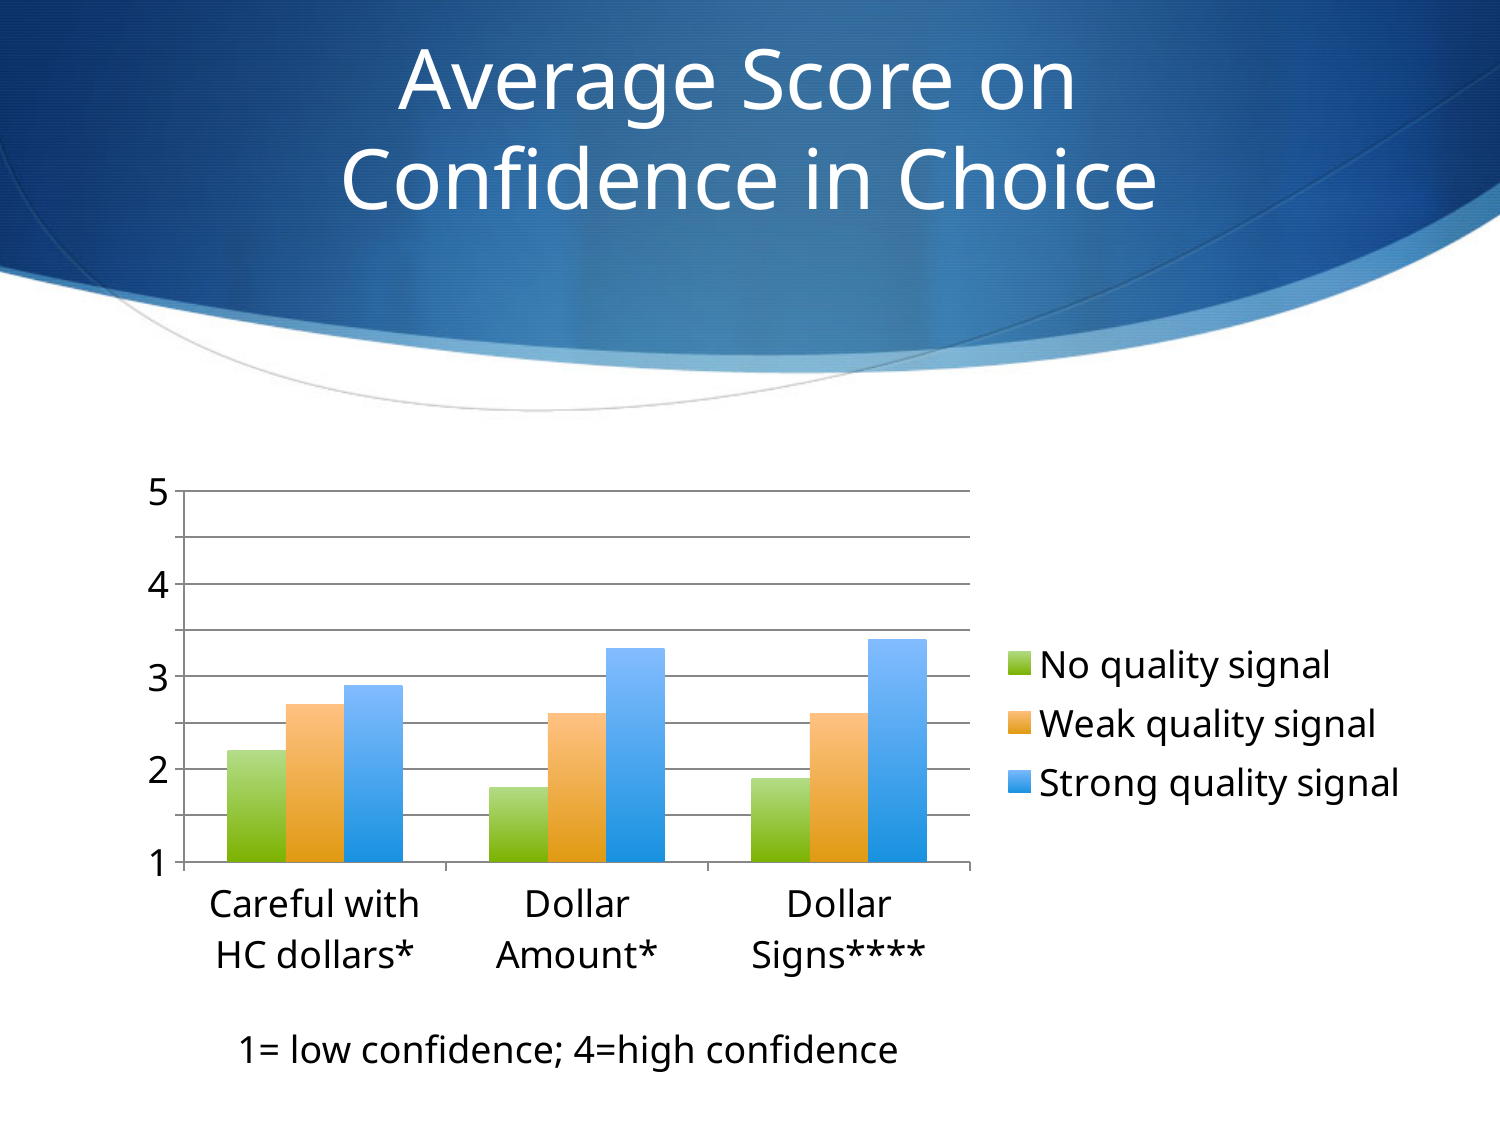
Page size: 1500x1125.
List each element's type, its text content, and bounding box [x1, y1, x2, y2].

title Average Score on Confidence in Choice [75, 56, 1425, 312]
text_box 1= low confidence; 4=high confidence [222, 1018, 914, 1124]
chart [120, 453, 1426, 991]
picture [0, 0, 1500, 1125]
